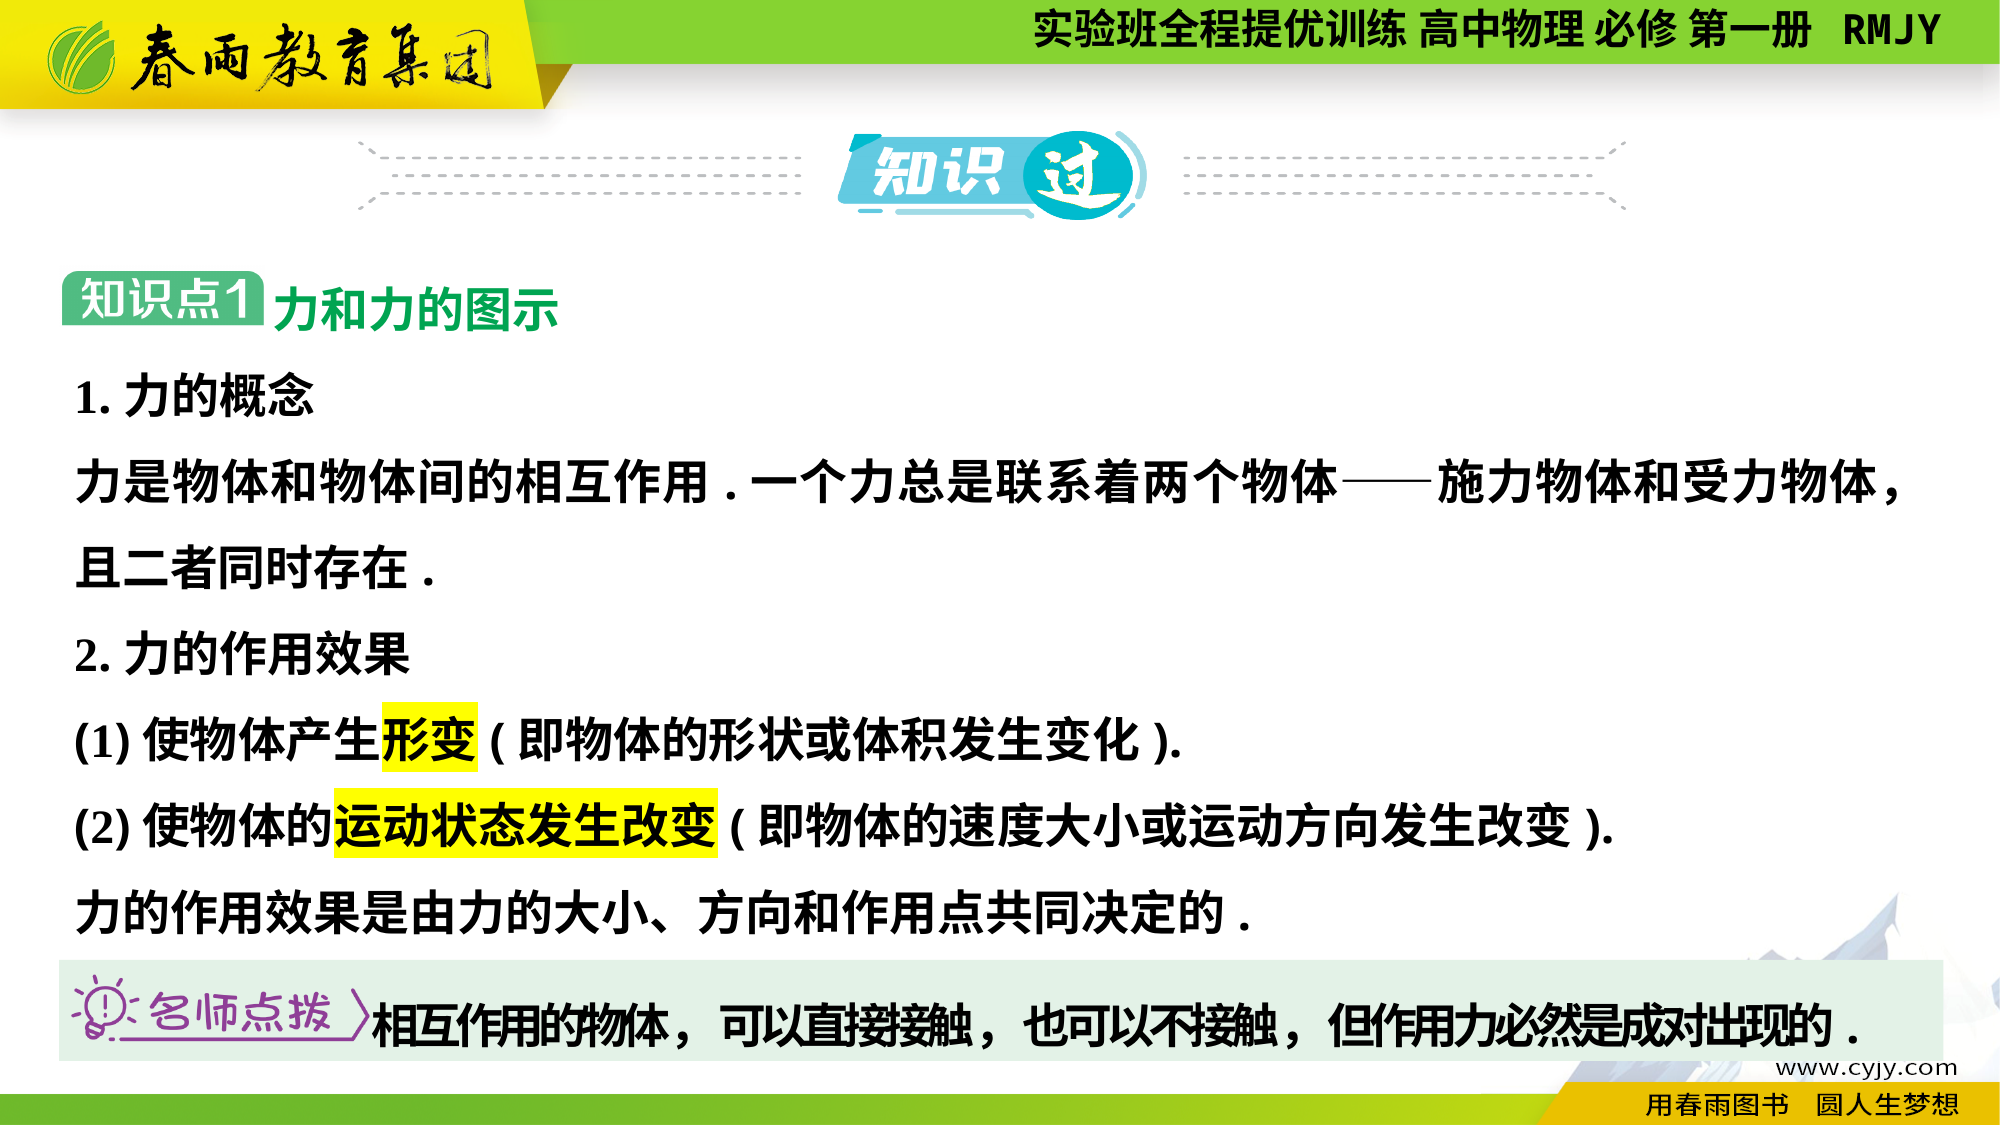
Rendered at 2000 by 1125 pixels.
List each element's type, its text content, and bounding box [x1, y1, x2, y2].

list 力和力的图示 1.力的概念 力是物体和物体间的相互作用.一个力总是联系着两个物体——施力物体和受力物体，且二者同时存在. 2.力的作用效果 (1)使物体产生形变(即物体的形状或体积发生变化). (2)使物体的运动状态发生改变(即物体的速度大小或运动方向发生改变). 力的作用效果是由力的大小、方向和作用点共同决定的. [59, 242, 1944, 944]
text_box 相互作用的物体，可以直接接触，也可以不接触，但作用力必然是成对出现的. [59, 959, 1944, 1061]
picture [0, 0, 2000, 1125]
